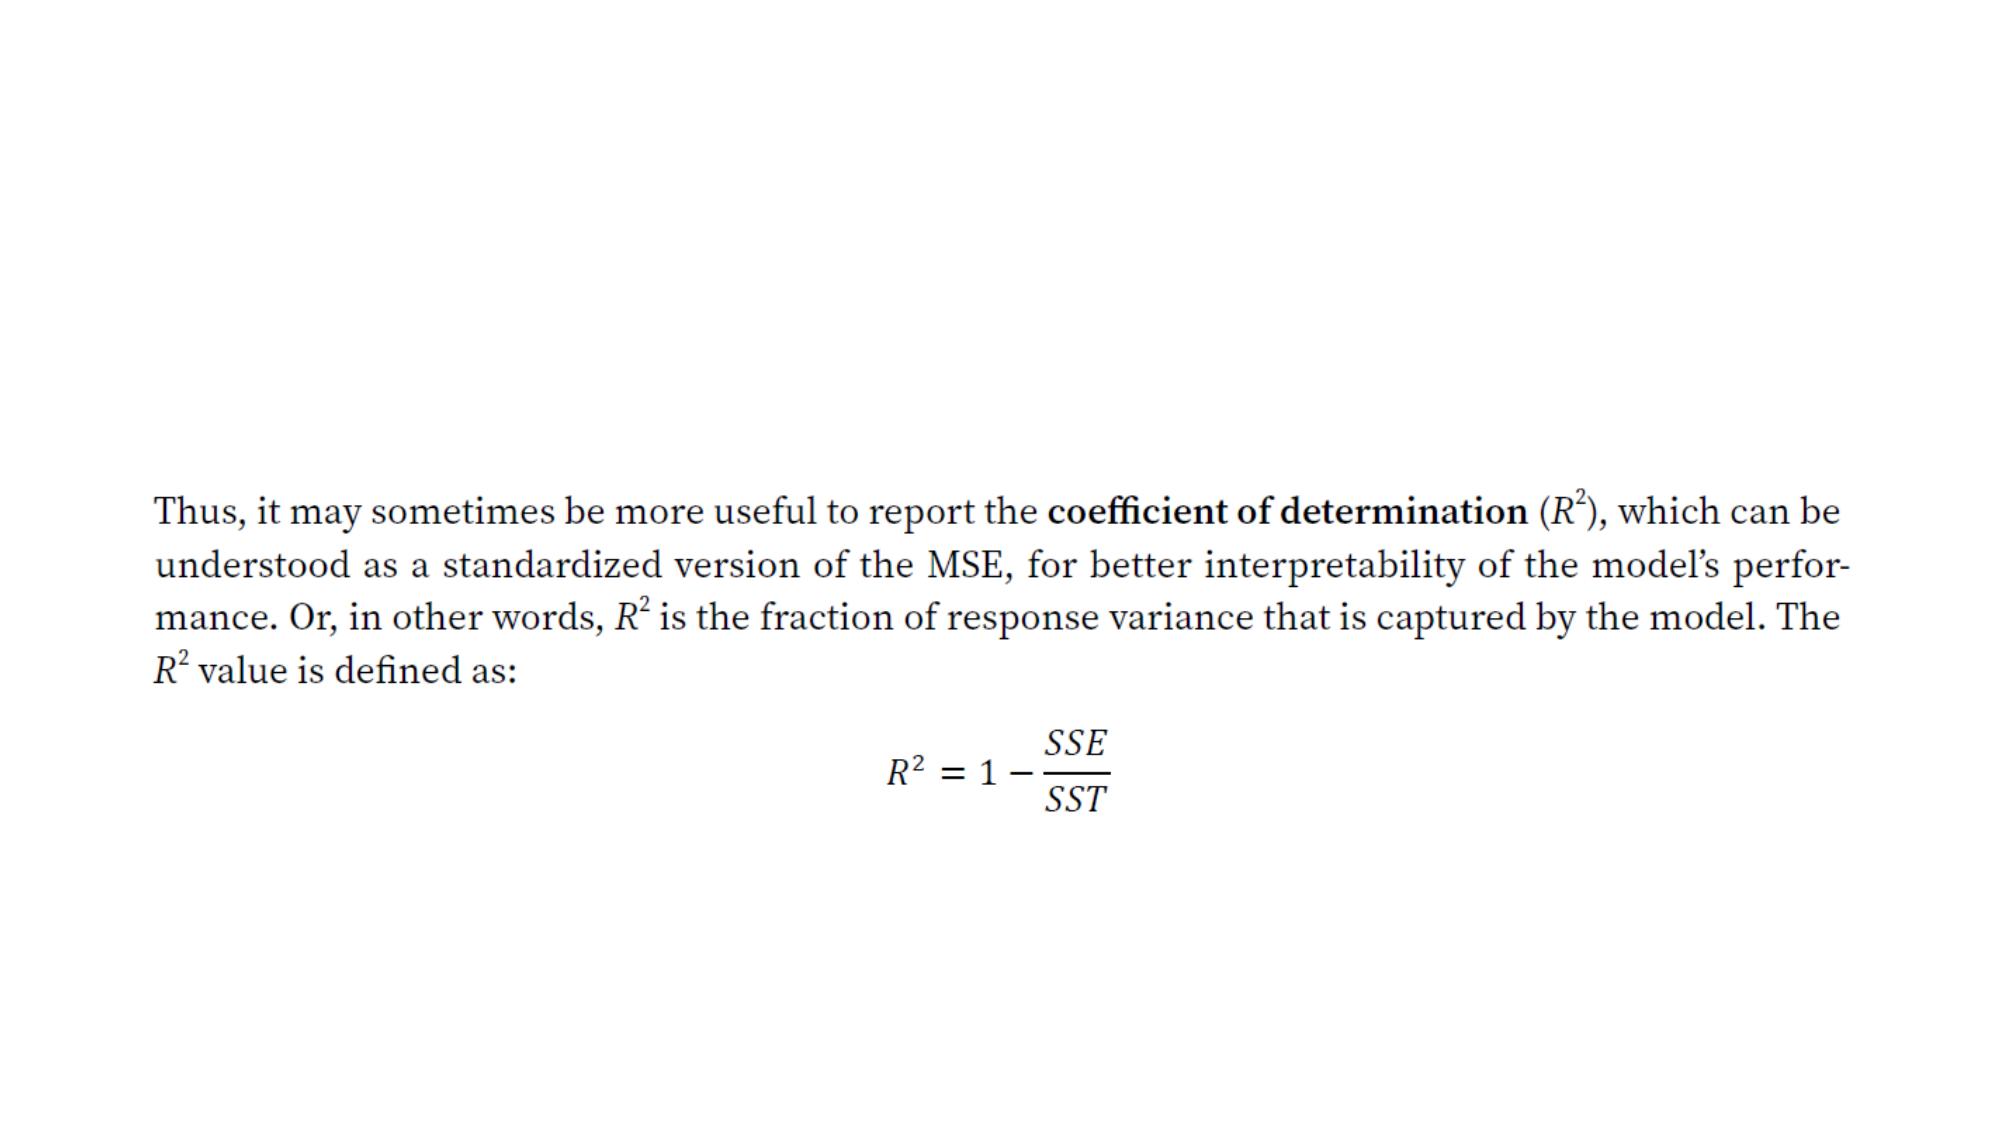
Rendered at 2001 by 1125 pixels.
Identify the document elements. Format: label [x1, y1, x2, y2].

list [137, 483, 1863, 830]
